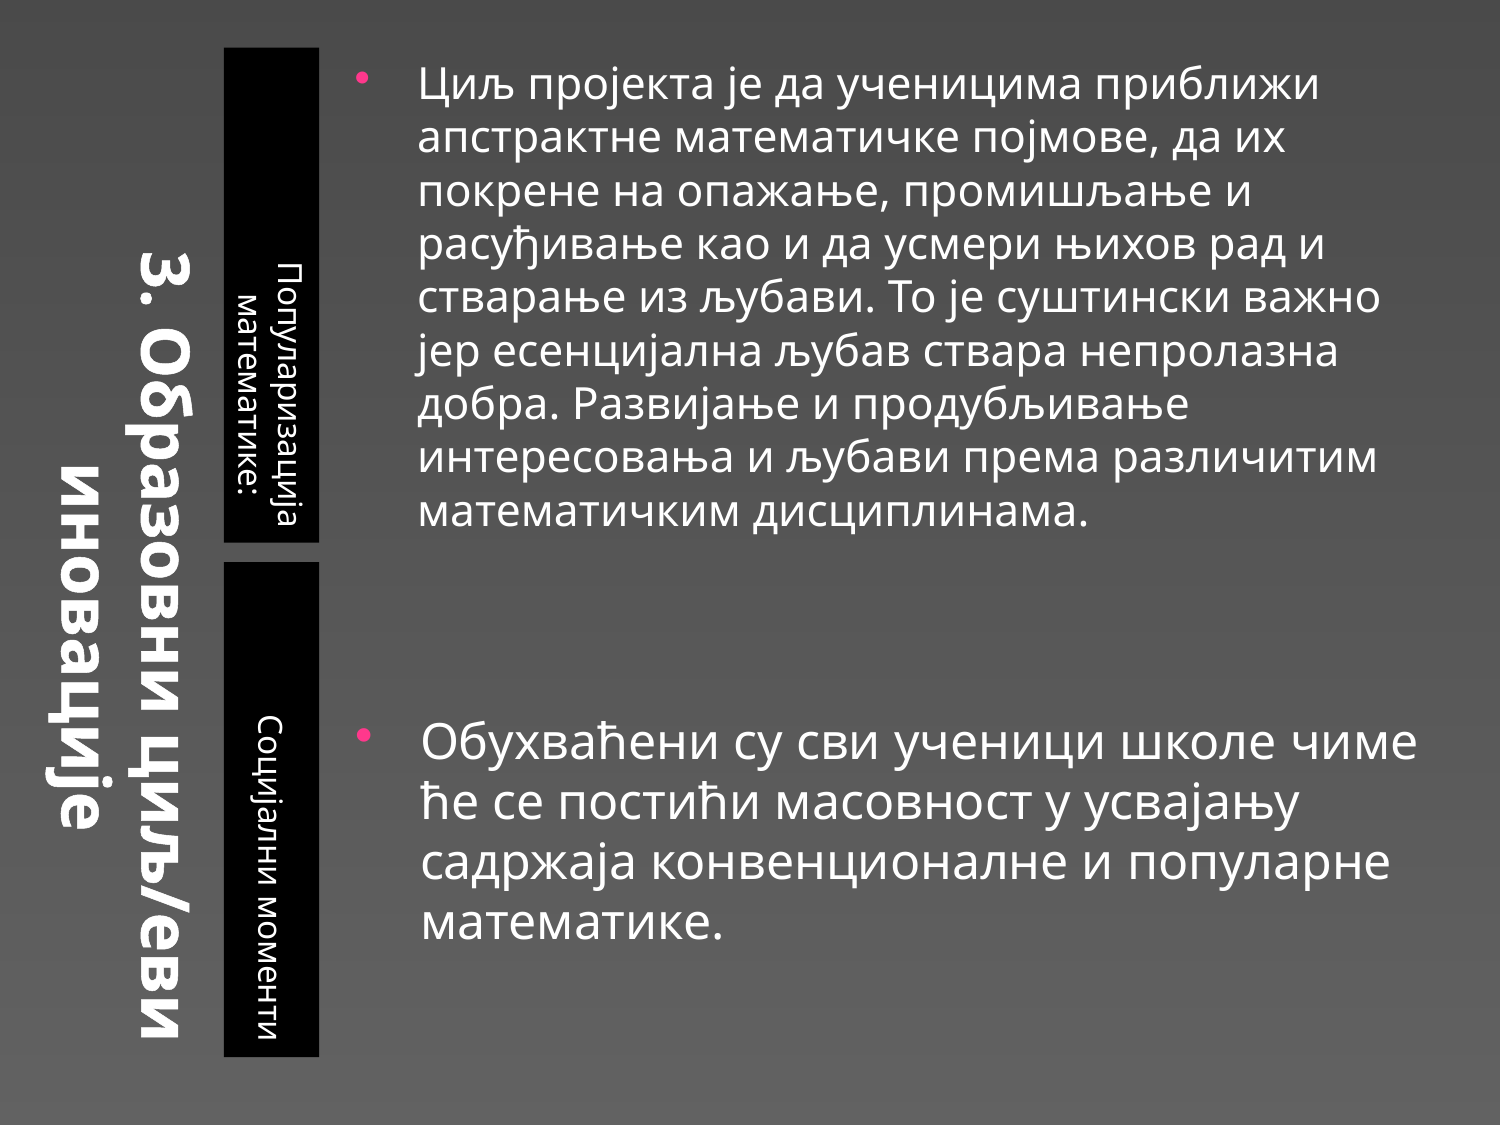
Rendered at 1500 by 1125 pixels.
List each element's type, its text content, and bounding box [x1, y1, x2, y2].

list Социјални моменти [223, 561, 320, 1058]
list Популаризација математике: [223, 47, 320, 544]
list Обухваћени су сви ученици школе чиме ће се постићи масовност у усвајању садржаја конвенционалне и популарне математике. [331, 562, 1457, 1058]
title 3. Образовни циљ/еви иновације [40, 47, 216, 1058]
list Циљ пројекта је да ученицима приближи апстрактне математичке појмове, да их покрене на опажање, промишљање и расуђивање као и да усмери њихов рад и стварање из љубави. То је суштински важно јер есенцијална љубав ствара непролазна добра. Развијање и продубљивање интересовања и љубави према различитим математичким дисциплинама. [331, 47, 1457, 543]
